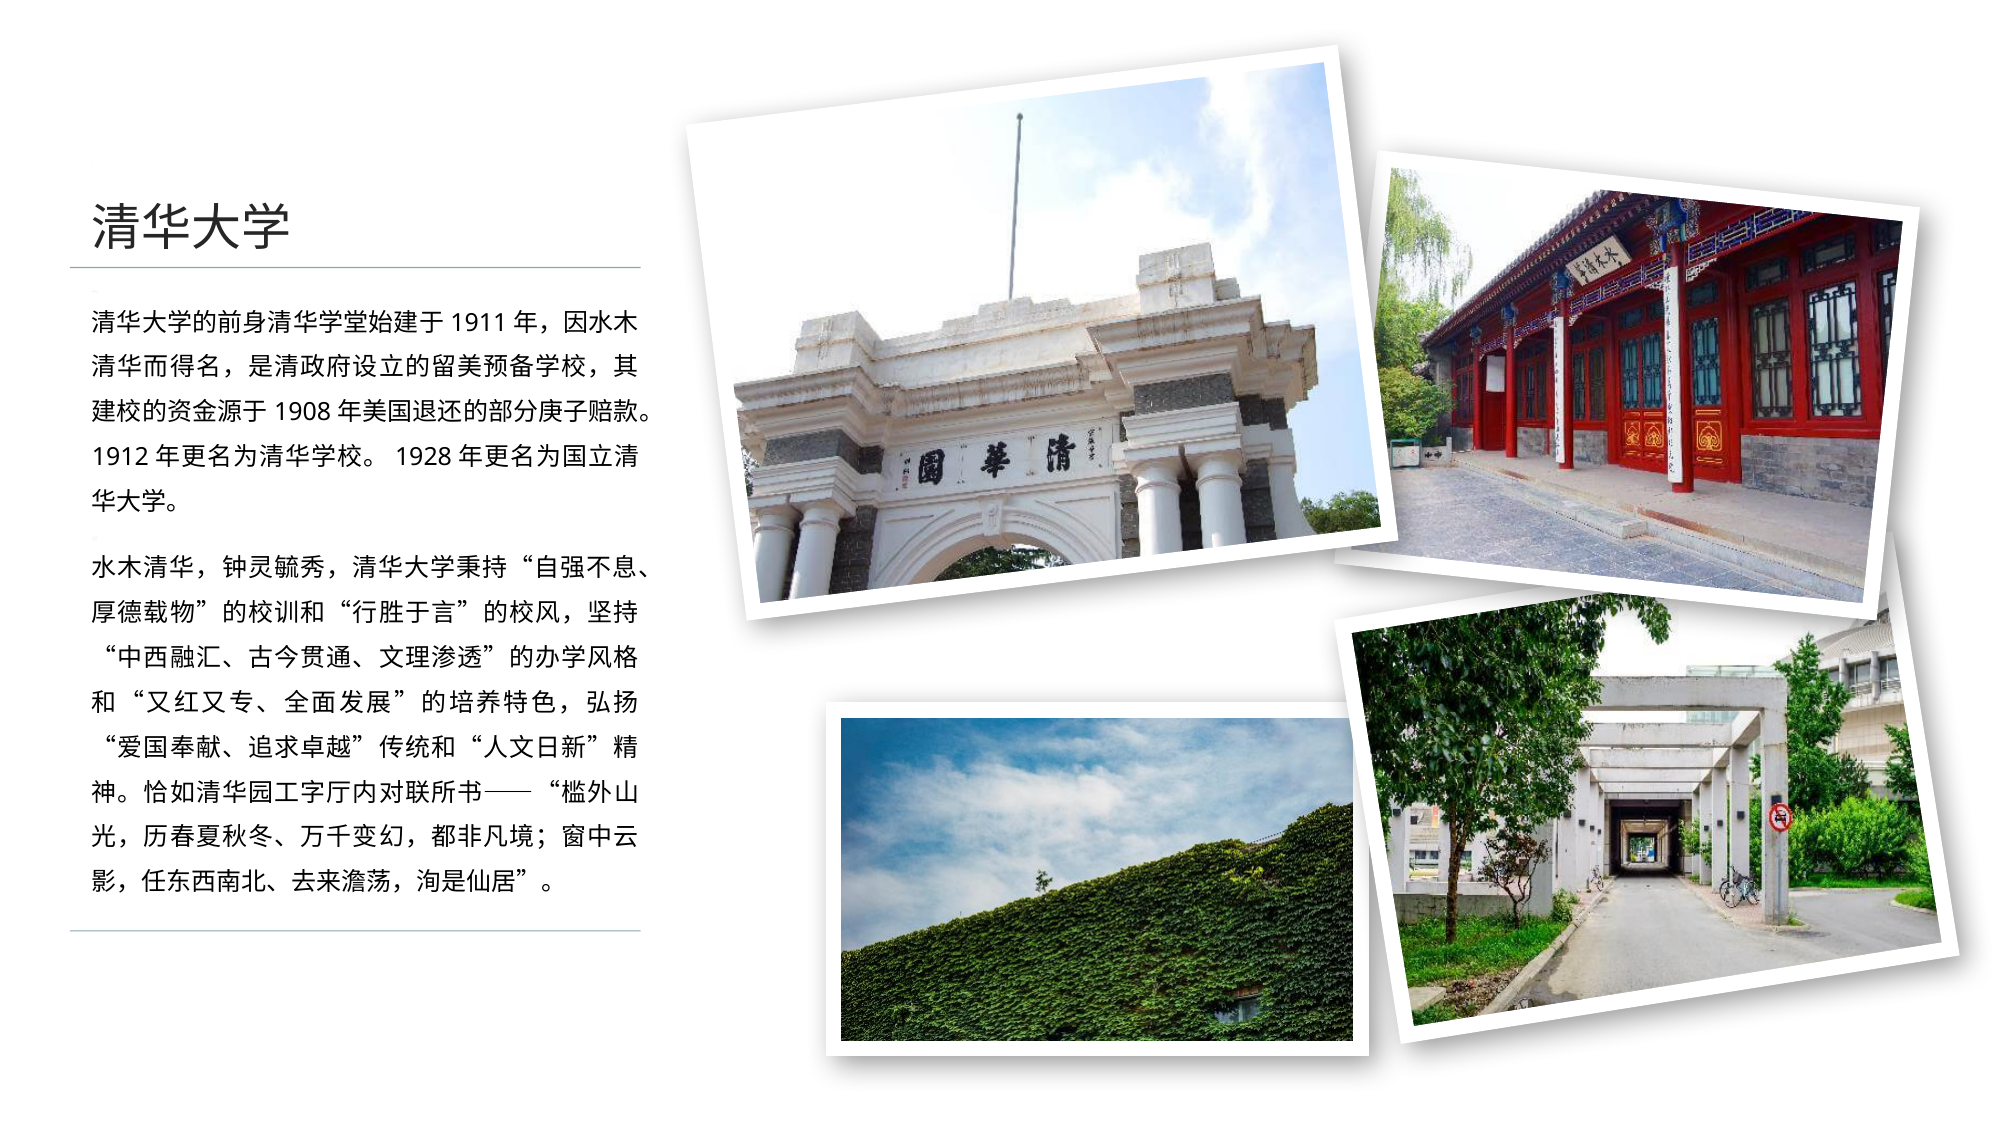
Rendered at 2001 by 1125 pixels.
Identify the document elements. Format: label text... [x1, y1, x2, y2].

text_box [1378, 157, 1913, 614]
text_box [69, 267, 641, 931]
text_box [832, 709, 1362, 1050]
text_box [1341, 601, 1952, 1037]
text_box 清华大学 [92, 165, 420, 256]
text_box [693, 52, 1391, 614]
